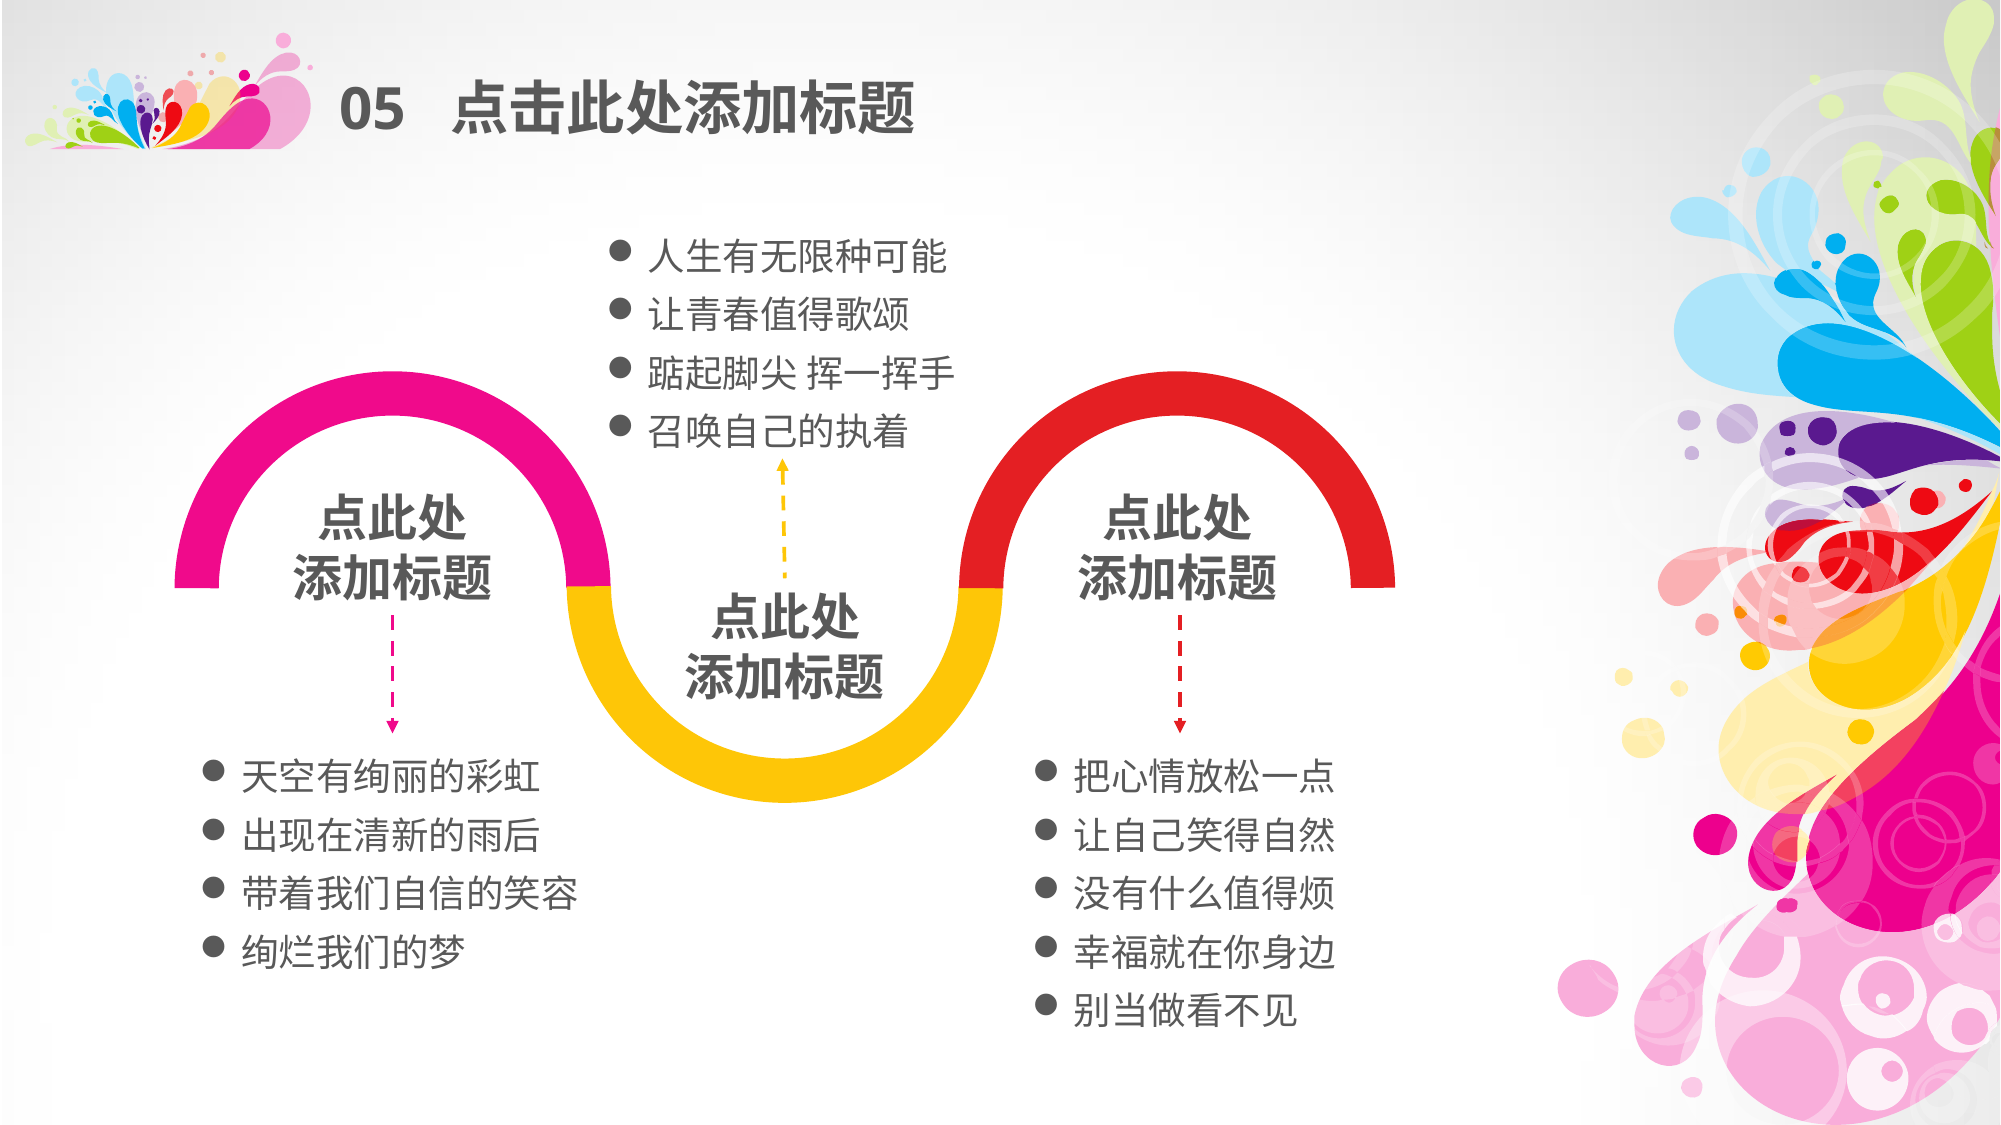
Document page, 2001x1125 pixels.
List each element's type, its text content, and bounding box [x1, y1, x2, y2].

text_box [958, 370, 1189, 590]
text_box [173, 370, 612, 590]
text_box 05 点击此处添加标题 [331, 63, 1123, 149]
text_box 天空有绚丽的彩虹 出现在清新的雨后 带着我们自信的笑容 绚烂我们的梦 [184, 732, 612, 982]
text_box 人生有无限种可能 让青春值得歌颂 踮起脚尖 挥一挥手 召唤自己的执着 [591, 211, 1047, 461]
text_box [22, 32, 331, 150]
text_box 把心情放松一点 让自己笑得自然 没有什么值得烦 幸福就在你身边 别当做看不见 [1017, 732, 1502, 1040]
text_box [1189, 358, 2000, 808]
text_box 点此处 添加标题 [233, 478, 552, 614]
text_box 点此处 添加标题 [610, 578, 960, 713]
text_box 点此处 添加标题 [1018, 478, 1189, 614]
text_box [565, 585, 1004, 804]
